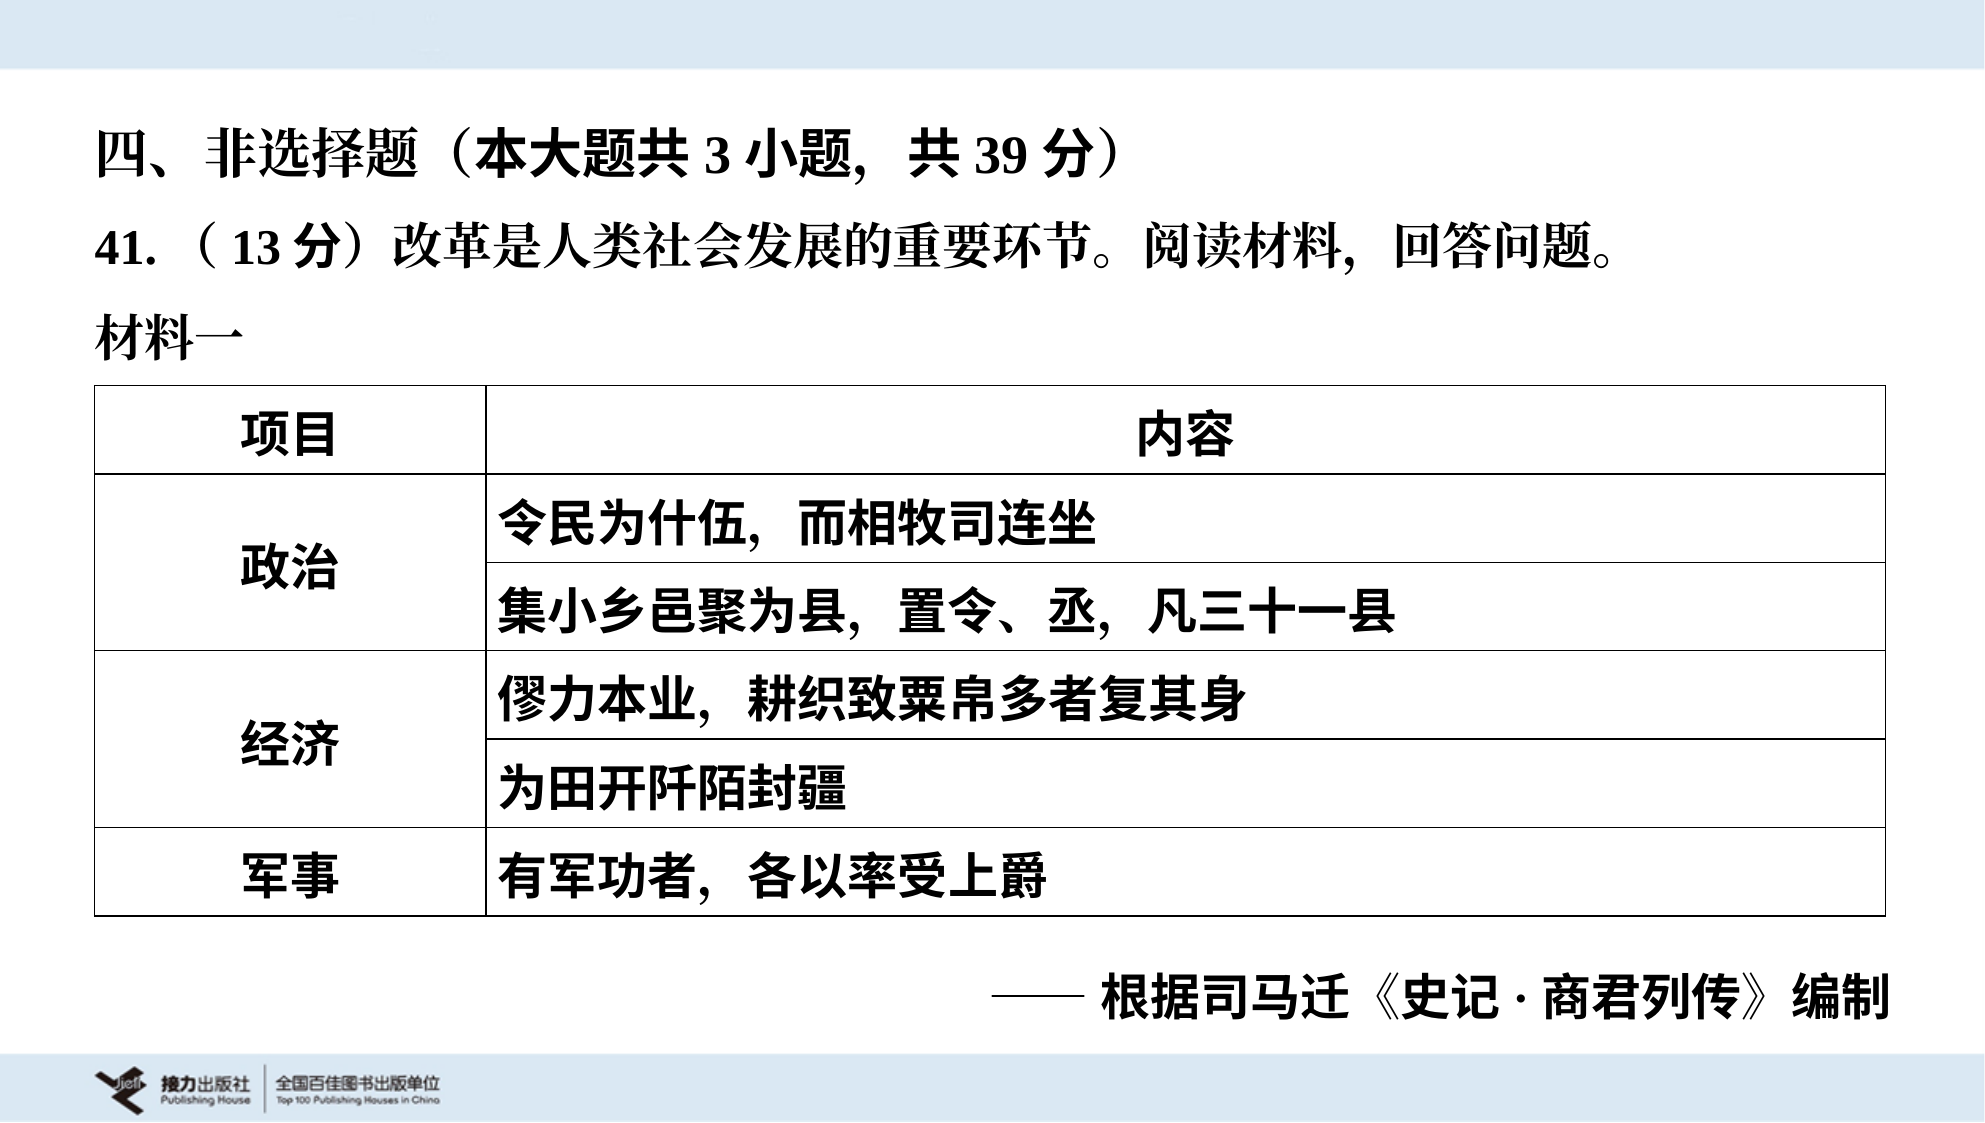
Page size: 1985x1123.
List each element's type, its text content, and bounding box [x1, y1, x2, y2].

text_box ——根据司马迁《史记·商君列传》编制 [94, 937, 1892, 1053]
table_cell 僇力本业，耕织致粟帛多者复其身 [487, 651, 1885, 738]
picture [0, 0, 1985, 1122]
text_box 四、非选择题（本大题共3小题，共39分） [94, 88, 1892, 183]
table_cell 有军功者，各以率受上爵 [487, 828, 1885, 915]
table_cell 为田开阡陌封疆 [487, 740, 1885, 827]
table_header 项目 [95, 386, 485, 473]
table_header 内容 [487, 386, 1885, 473]
table_cell 令民为什伍，而相牧司连坐 [487, 475, 1885, 562]
table_cell 经济 [95, 651, 485, 827]
table_cell 政治 [95, 475, 485, 650]
table_cell 军事 [95, 828, 485, 915]
table_cell 集小乡邑聚为县，置令、丞，凡三十一县 [487, 563, 1885, 650]
text_box 41.（13分）改革是人类社会发展的重要环节。阅读材料，回答问题。 材料一 [94, 183, 1892, 367]
